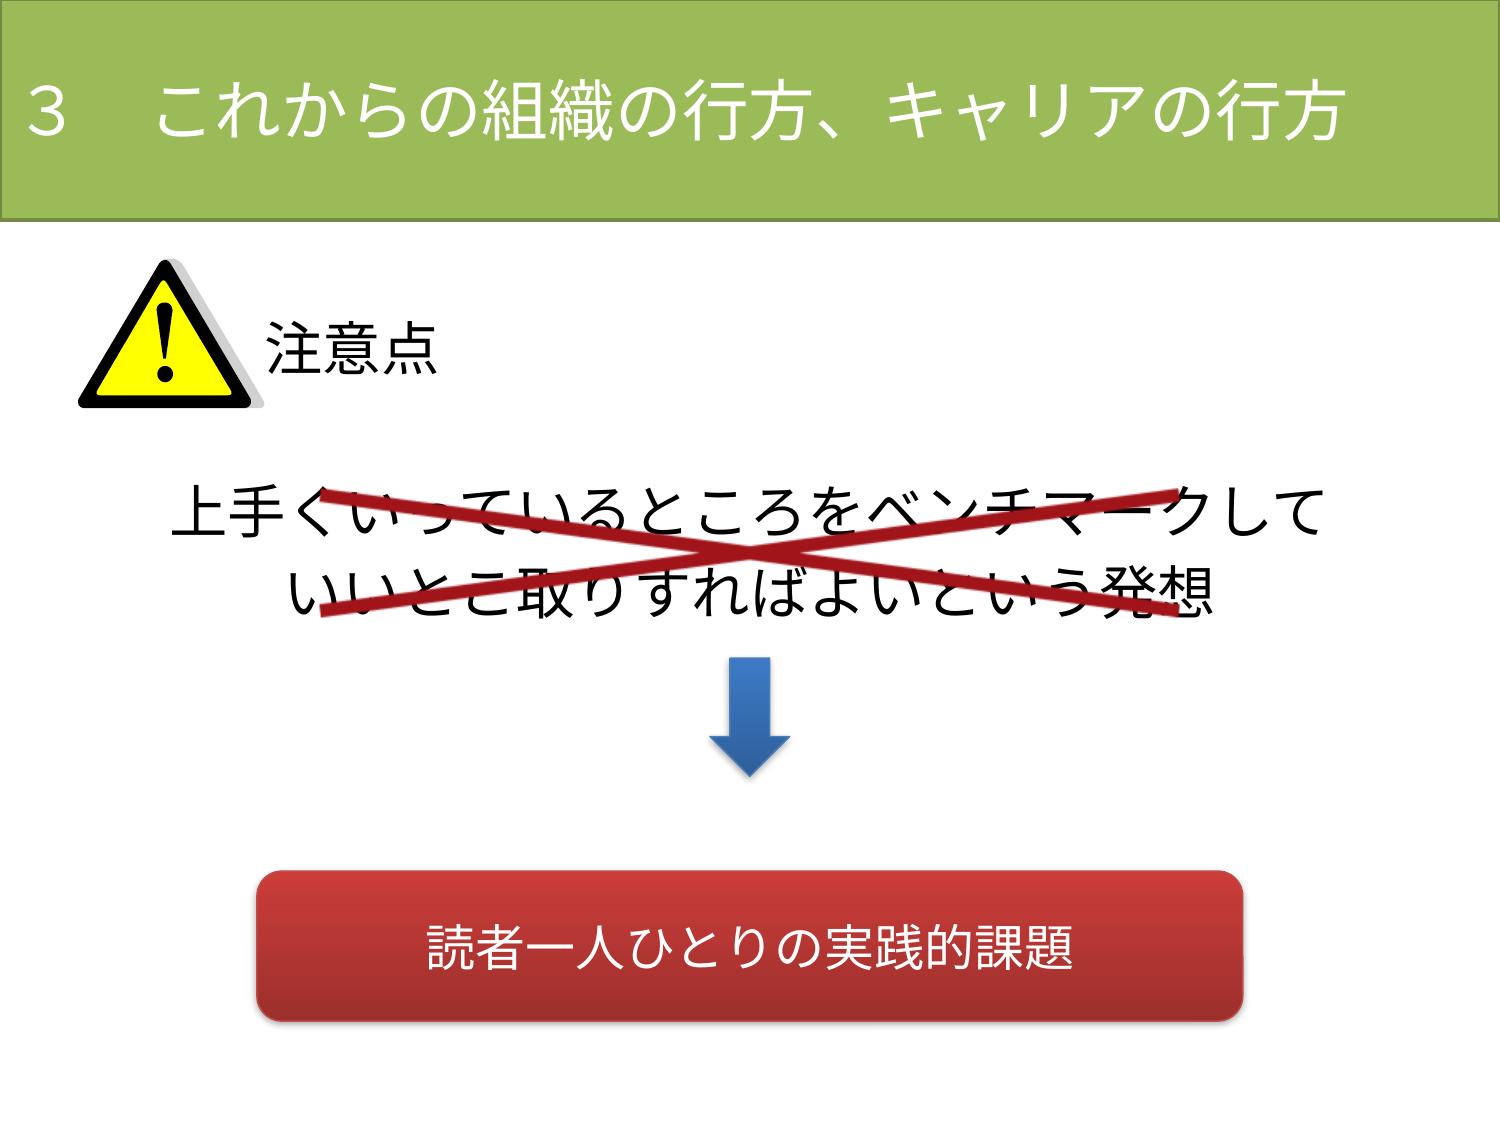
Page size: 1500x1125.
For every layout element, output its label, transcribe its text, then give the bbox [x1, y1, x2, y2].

picture [271, 481, 1229, 626]
text_box 読者一人ひとりの実践的課題 [256, 870, 1244, 1022]
list 注意点 上手くいっているところをベンチマークして いいとこ取りすればよいという発想 [75, 304, 1425, 1047]
text_box ３ これからの組織の行方、キャリアの行方 [0, 0, 1500, 222]
picture [76, 258, 266, 410]
text_box [709, 657, 791, 777]
